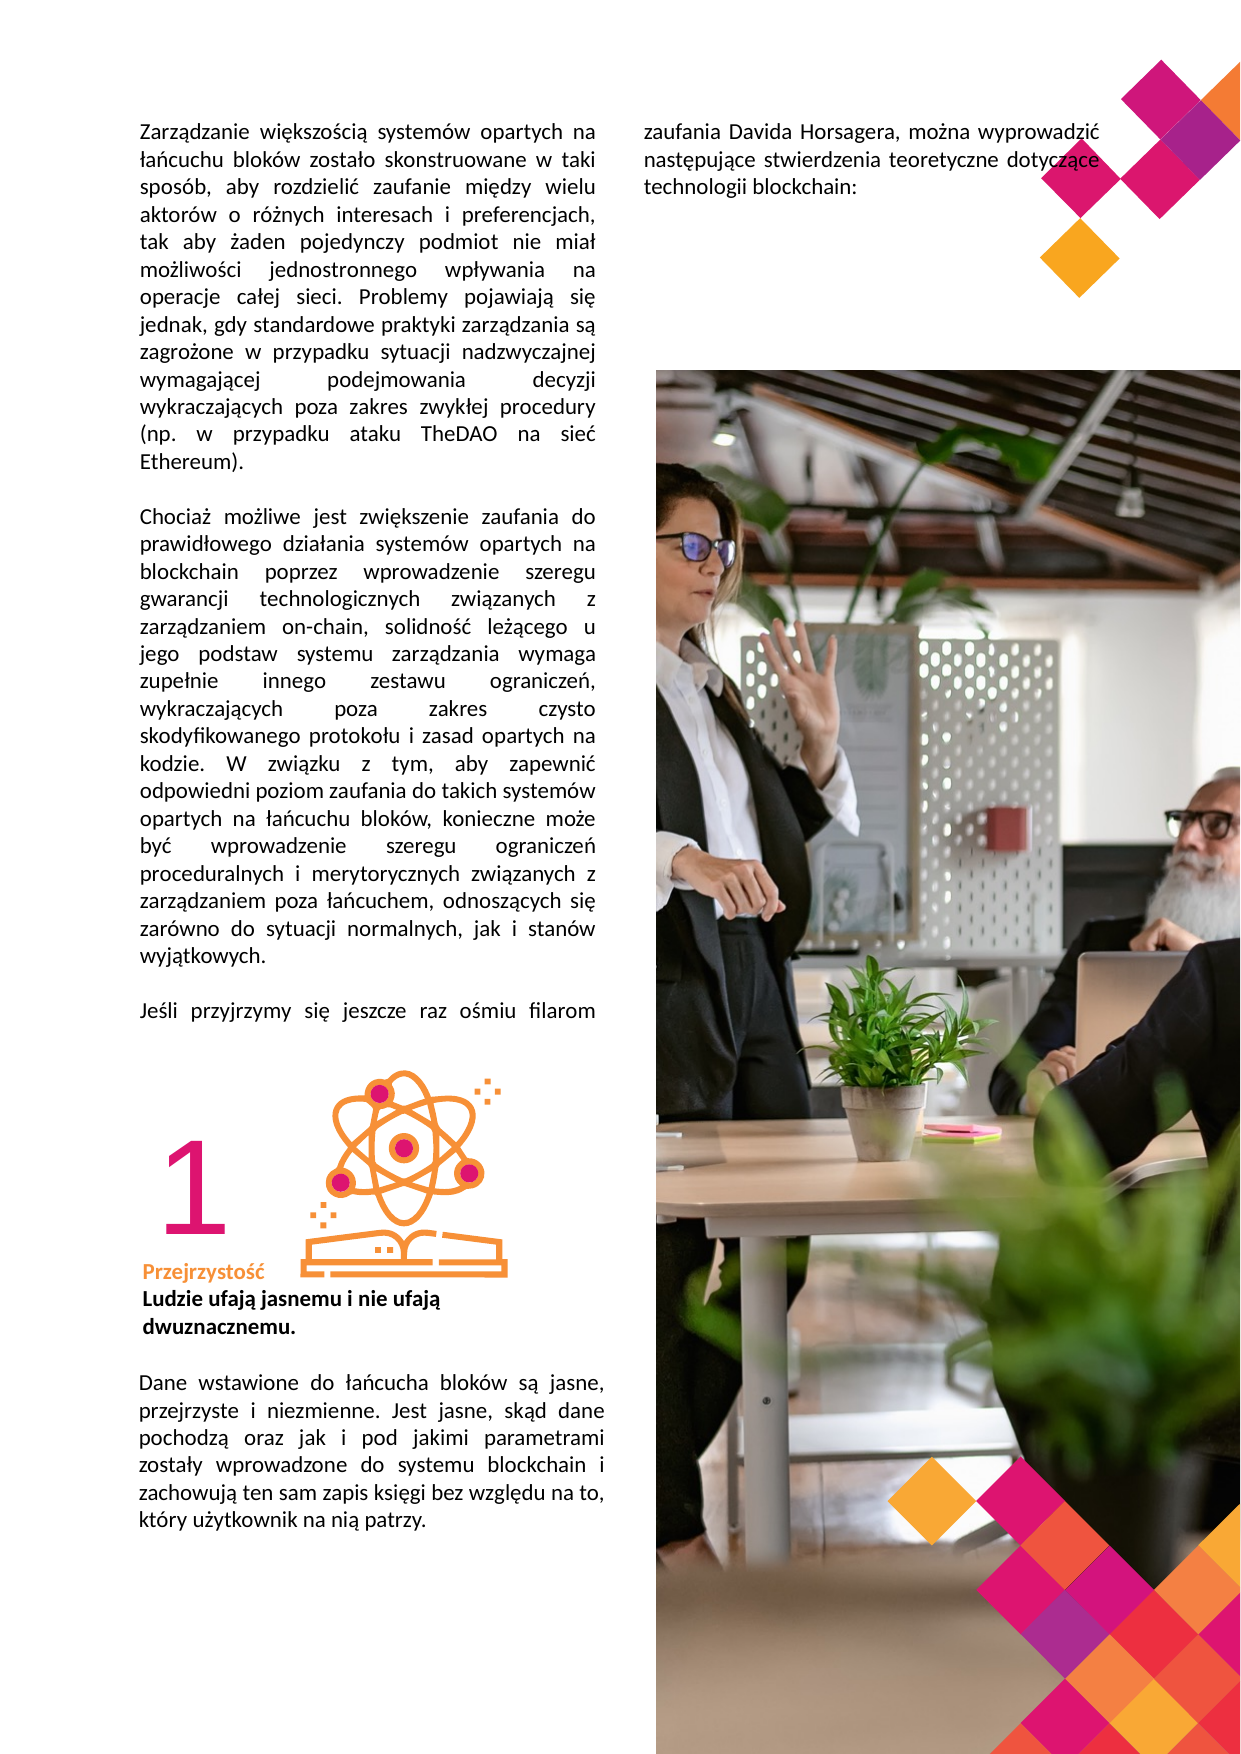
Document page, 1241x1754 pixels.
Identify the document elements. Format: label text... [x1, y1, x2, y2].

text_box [900, 1456, 1241, 1754]
text_box Przejrzystość Ludzie ufają jasnemu i nie ufają dwuznacznemu. [127, 1249, 590, 1353]
text_box Dane wstawione do łańcucha bloków są jasne, przejrzyste i niezmienne. Jest jasne, skąd dane pochodzą oraz jak i pod jakimi parametrami zostały wprowadzone do systemu blockchain i zachowują ten sam zapis księgi bez względu na to, który użytkownik na nią patrzy. [123, 1360, 621, 1515]
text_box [300, 1070, 508, 1278]
text_box 1 [141, 1091, 250, 1269]
text_box Zarządzanie większością systemów opartych na łańcuchu bloków zostało skonstruowane w taki sposób, aby rozdzielić zaufanie między wielu aktorów o różnych interesach i preferencjach, tak aby żaden pojedynczy podmiot nie miał możliwości jednostronnego wpływania na operacje całej sieci. Problemy pojawiają się jednak, gdy standardowe praktyki zarządzania są zagrożone w przypadku sytuacji nadzwyczajnej wymagającej podejmowania decyzji wykraczających poza zakres zwykłej procedury (np. w przypadku ataku TheDAO na sieć Ethereum). Chociaż możliwe jest zwiększenie zaufania do prawidłowego działania systemów opartych na blockchain poprzez wprowadzenie szeregu gwarancji technologicznych związanych z zarządzaniem on-chain, solidność leżącego u jego podstaw systemu zarządzania wymaga zupełnie innego zestawu ograniczeń, wykraczających poza zakres czysto skodyfikowanego protokołu i zasad opartych na kodzie. W związku z tym, aby zapewnić odpowiedni poziom zaufania do takich systemów opartych na łańcuchu bloków, konieczne może być wprowadzenie szeregu ograniczeń proceduralnych i merytorycznych związanych z zarządzaniem poza łańcuchem, odnoszących się zarówno do sytuacji normalnych, jak i stanów wyjątkowych. Jeśli przyjrzymy się jeszcze raz ośmiu filarom zaufania Davida Horsagera, można wyprowadzić następujące stwierdzenia teoretyczne dotyczące technologii blockchain: [124, 109, 1116, 1044]
picture [656, 370, 1241, 1754]
